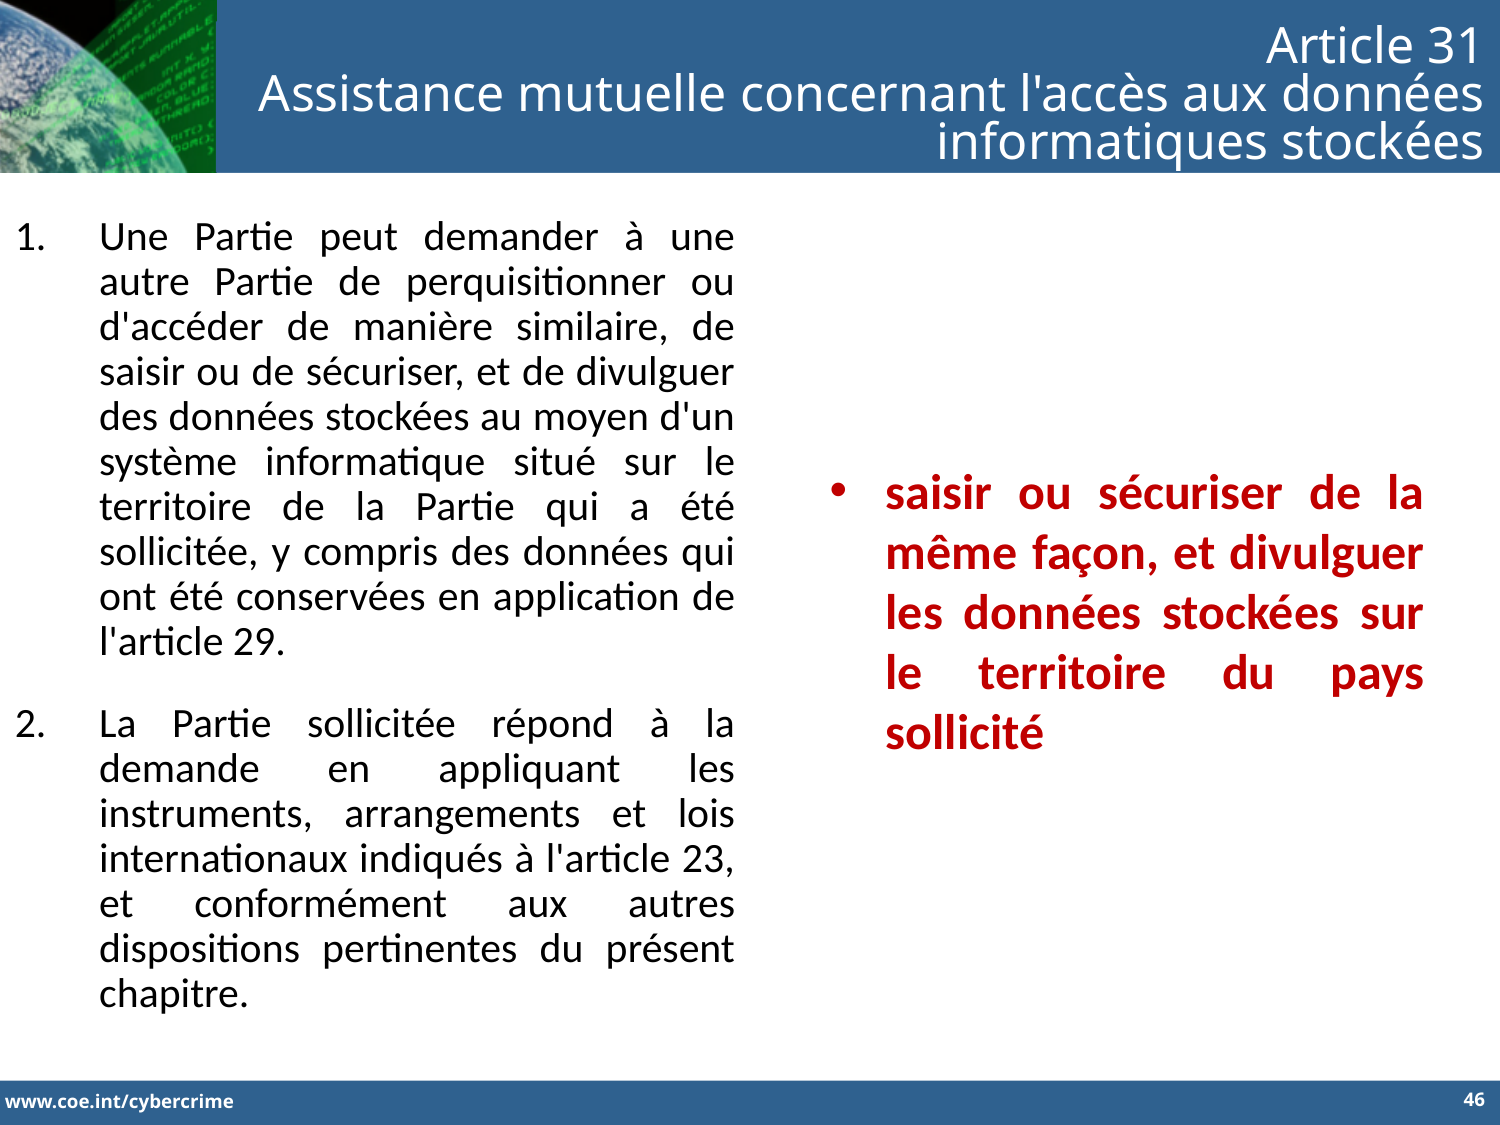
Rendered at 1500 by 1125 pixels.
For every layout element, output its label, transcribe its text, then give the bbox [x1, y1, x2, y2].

text_box saisir ou sécuriser de la même façon, et divulguer les données stockées sur le territoire du pays sollicité [814, 451, 1440, 767]
text_box Une Partie peut demander à une autre Partie de perquisitionner ou d'accéder de manière similaire, de saisir ou de sécuriser, et de divulguer des données stockées au moyen d'un système informatique situé sur le territoire de la Partie qui a été sollicitée, y compris des données qui ont été conservées en application de l'article 29. La Partie sollicitée répond à la demande en appliquant les instruments, arrangements et lois internationaux indiqués à l'article 23, et conformément aux autres dispositions pertinentes du présent chapitre. [0, 207, 750, 1025]
text_box Article 31 Assistance mutuelle concernant l'accès aux données informatiques stockées [215, 20, 1500, 174]
slide_number 46 [1149, 1079, 1500, 1125]
picture [0, 1, 217, 173]
